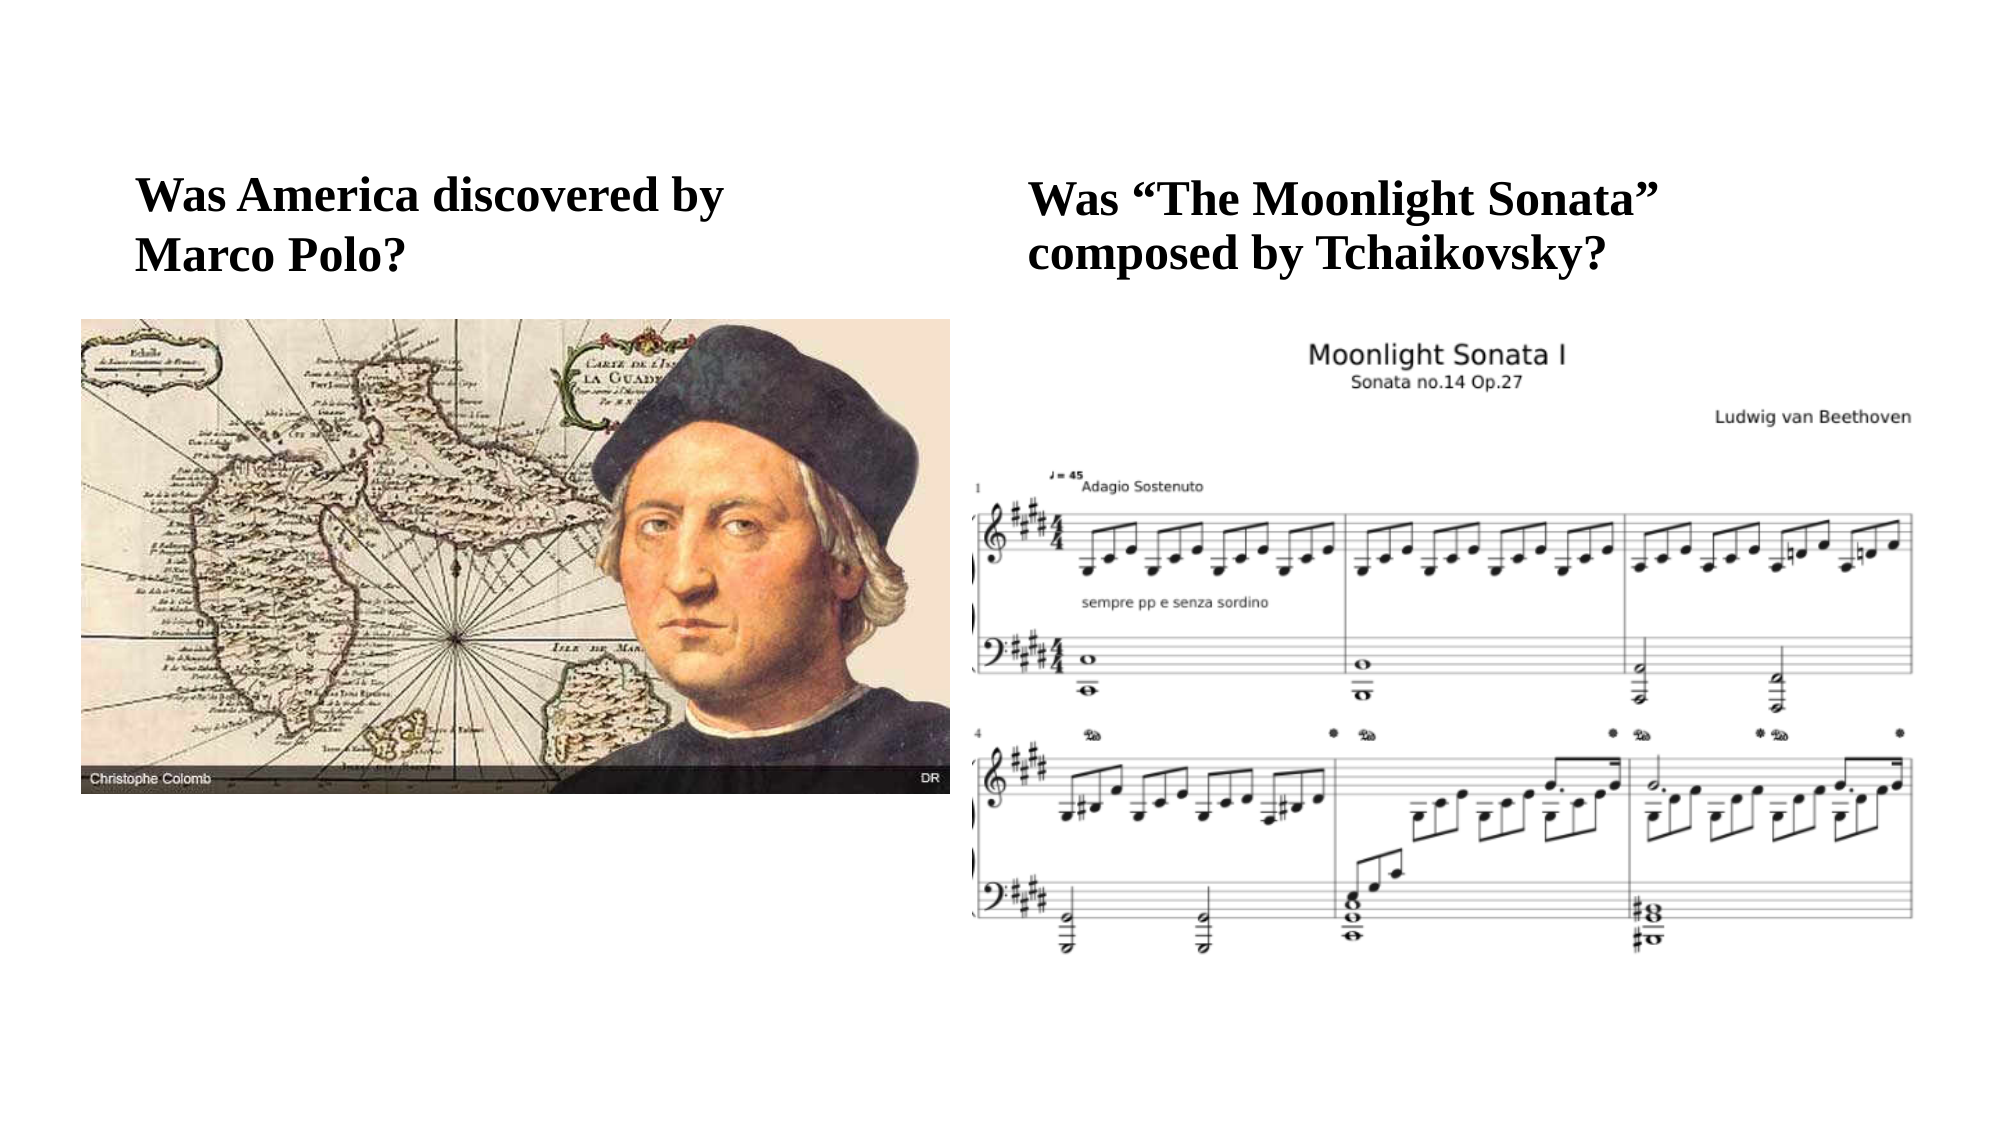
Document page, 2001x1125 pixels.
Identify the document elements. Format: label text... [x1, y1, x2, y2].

list Was America discovered by Marco Polo? [119, 0, 842, 319]
list Was “The Moonlight Sonata” composed by Tchaikovsky? [1012, 152, 1863, 289]
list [972, 319, 1928, 963]
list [81, 319, 950, 794]
